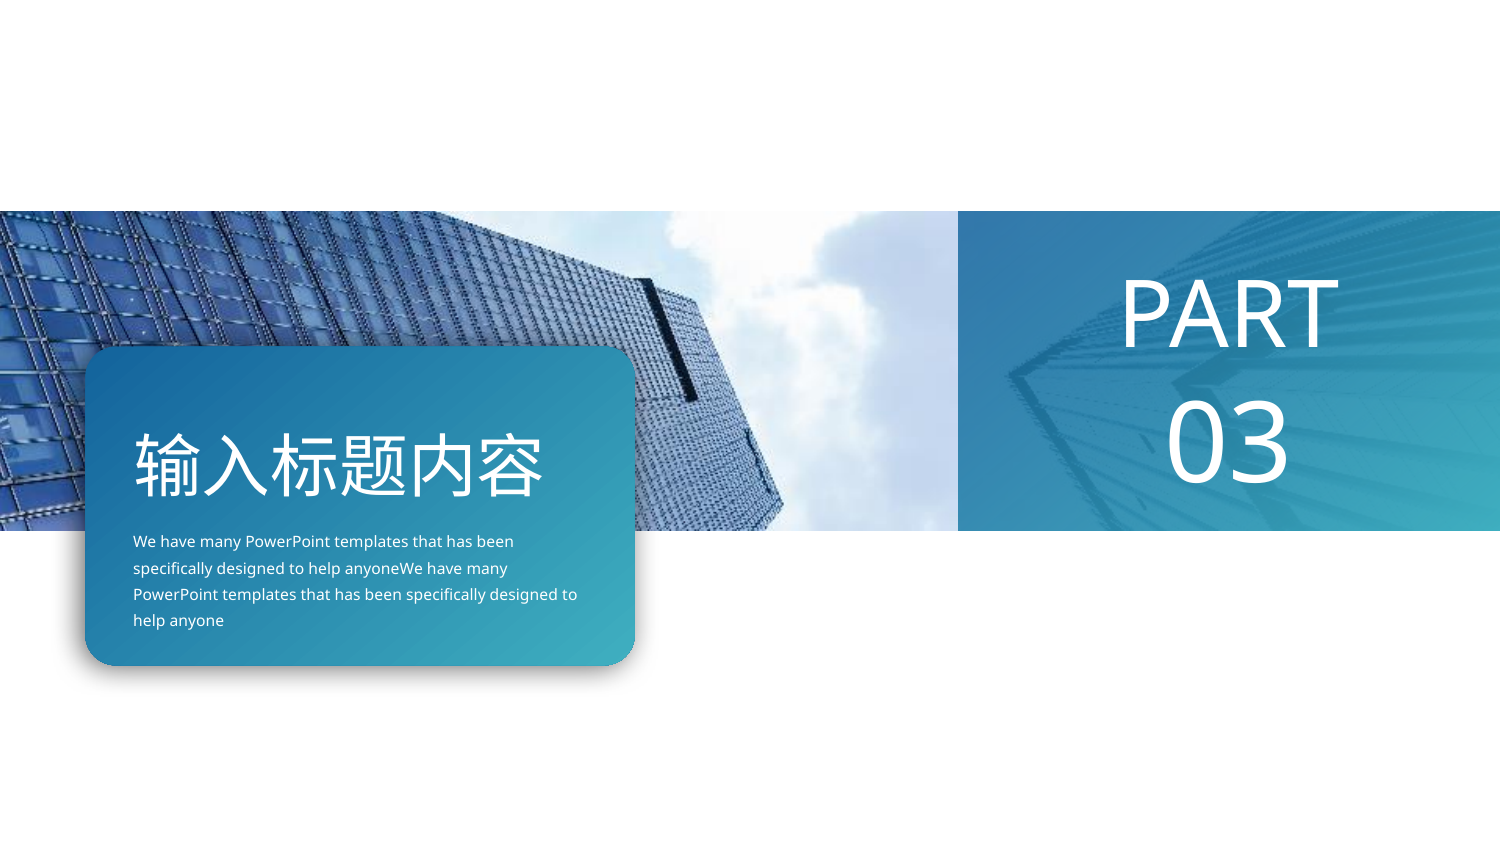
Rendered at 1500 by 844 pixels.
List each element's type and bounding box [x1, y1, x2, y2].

text_box [0, 211, 1500, 531]
text_box [84, 531, 636, 667]
text_box [118, 415, 595, 639]
